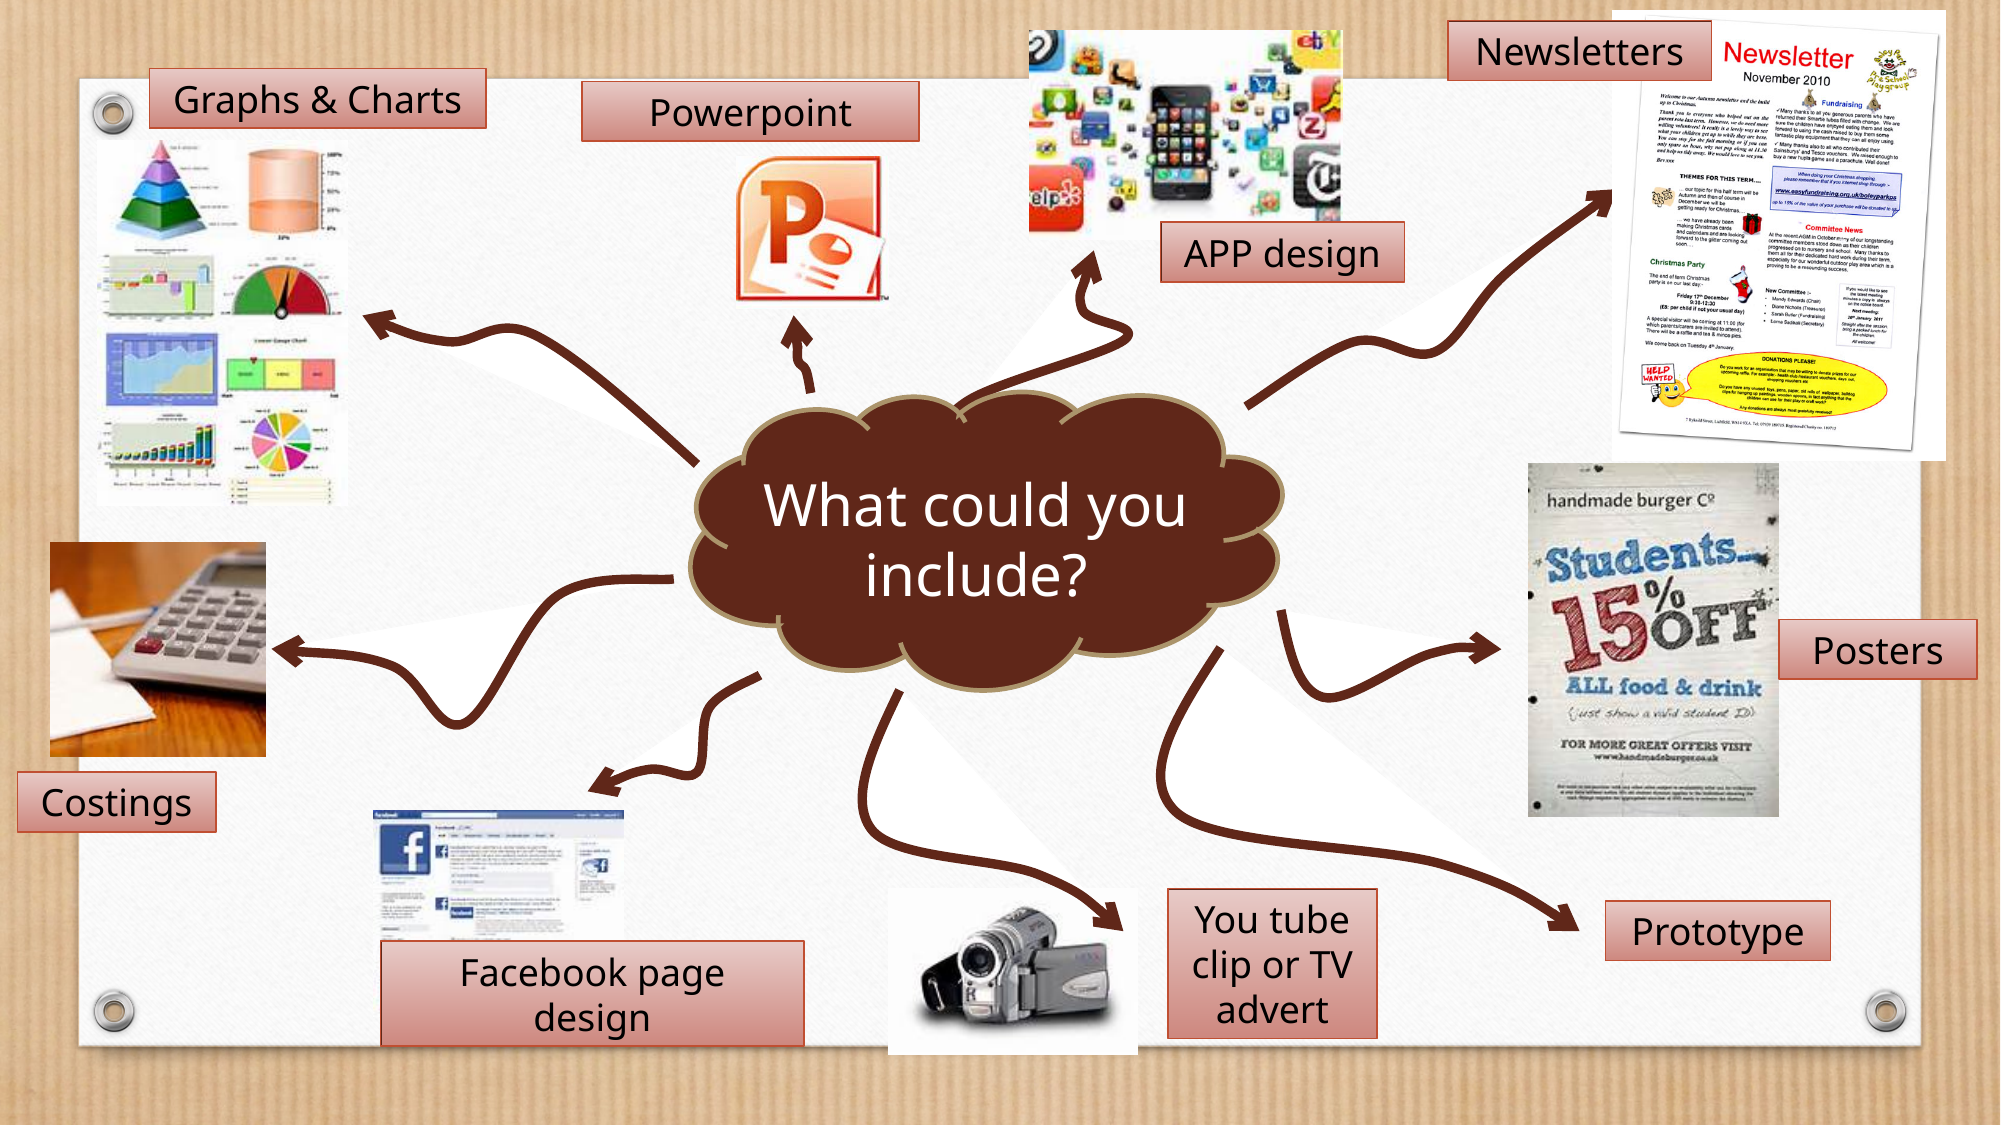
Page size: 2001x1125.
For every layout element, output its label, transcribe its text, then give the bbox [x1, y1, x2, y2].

picture [0, 0, 2001, 1125]
text_box Posters [1780, 619, 1978, 680]
text_box [1245, 192, 1612, 407]
text_box [788, 315, 811, 394]
text_box Facebook page design [380, 940, 805, 1047]
text_box Graphs & Charts [149, 68, 487, 129]
text_box Prototype [1605, 900, 1831, 961]
text_box APP design [1160, 221, 1405, 283]
text_box [1160, 647, 1580, 932]
text_box Powerpoint [581, 81, 920, 142]
text_box [271, 578, 674, 726]
text_box You tube clip or TV advert [1167, 888, 1378, 1039]
text_box [690, 391, 1283, 691]
text_box [587, 674, 761, 793]
text_box [956, 250, 1129, 413]
text_box Newsletters [1447, 20, 1612, 81]
text_box [862, 690, 1084, 888]
text_box What could you include? [745, 460, 1207, 616]
text_box [1280, 609, 1502, 698]
text_box Costings [17, 771, 217, 833]
text_box [362, 314, 697, 465]
